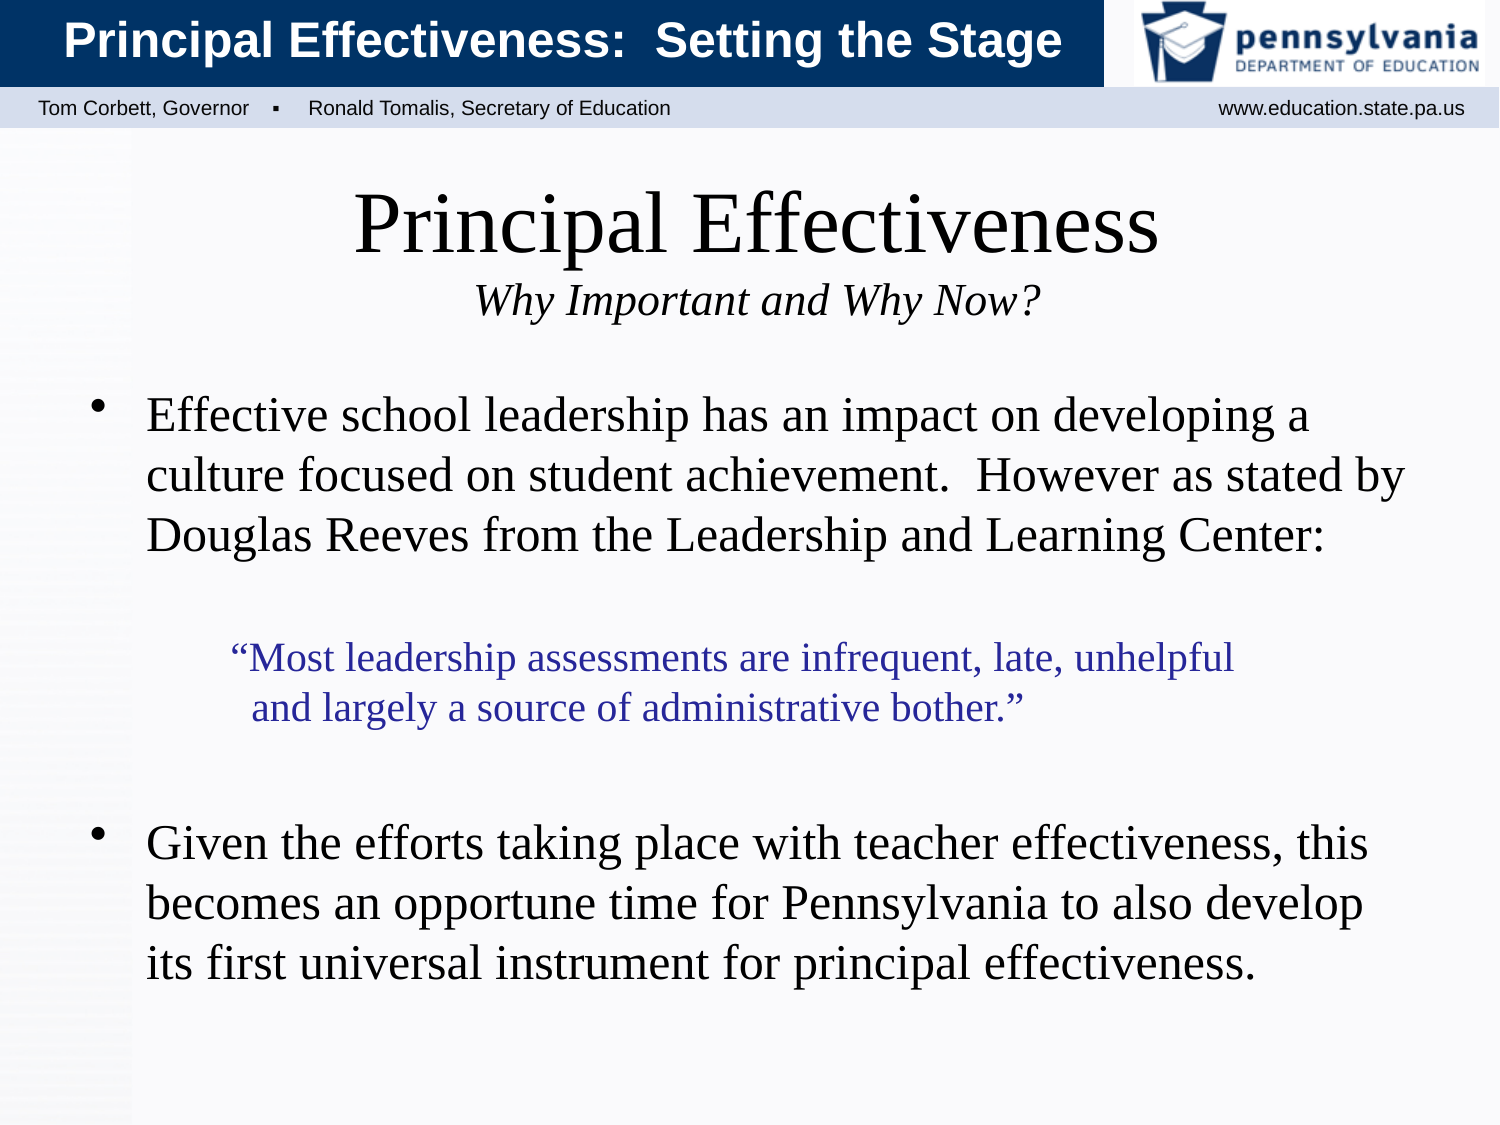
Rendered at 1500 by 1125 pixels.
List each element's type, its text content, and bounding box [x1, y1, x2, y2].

list Effective school leadership has an impact on developing a culture focused on student achievement. However as stated by Douglas Reeves from the Leadership and Learning Center: “Most leadership assessments are infrequent, late, unhelpful and largely a source of administrative bother.” Given the efforts taking place with teacher effectiveness, this becomes an opportune time for Pennsylvania to also develop its first universal instrument for principal effectiveness. [75, 374, 1425, 1043]
title Principal Effectiveness Why Important and Why Now? [18, 157, 1496, 354]
picture [0, 0, 1500, 1125]
